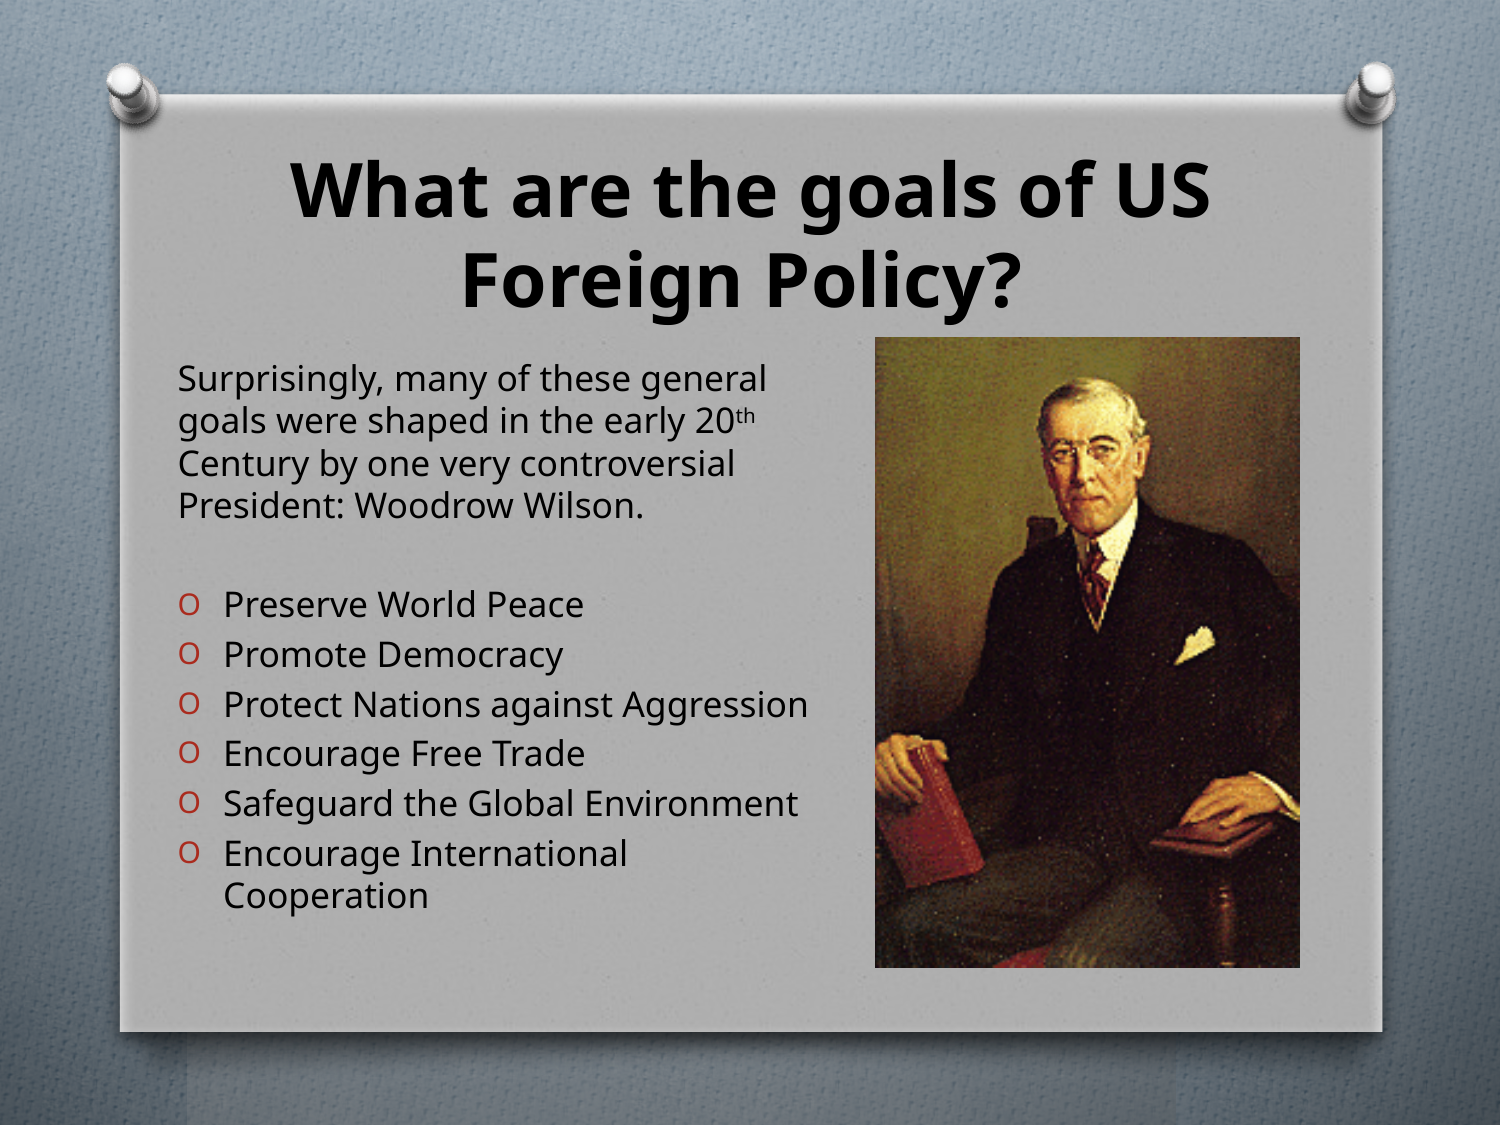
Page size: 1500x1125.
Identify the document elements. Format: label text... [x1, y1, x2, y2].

picture [75, 29, 198, 153]
picture [1317, 35, 1439, 156]
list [874, 337, 1301, 968]
title What are the goals of US Foreign Policy? [179, 134, 1323, 332]
list Surprisingly, many of these general goals were shaped in the early 20th Century by one very controversial President: Woodrow Wilson. Preserve World Peace Promote Democracy Protect Nations against Aggression Encourage Free Trade Safeguard the Global Environment Encourage International Cooperation [162, 348, 838, 939]
